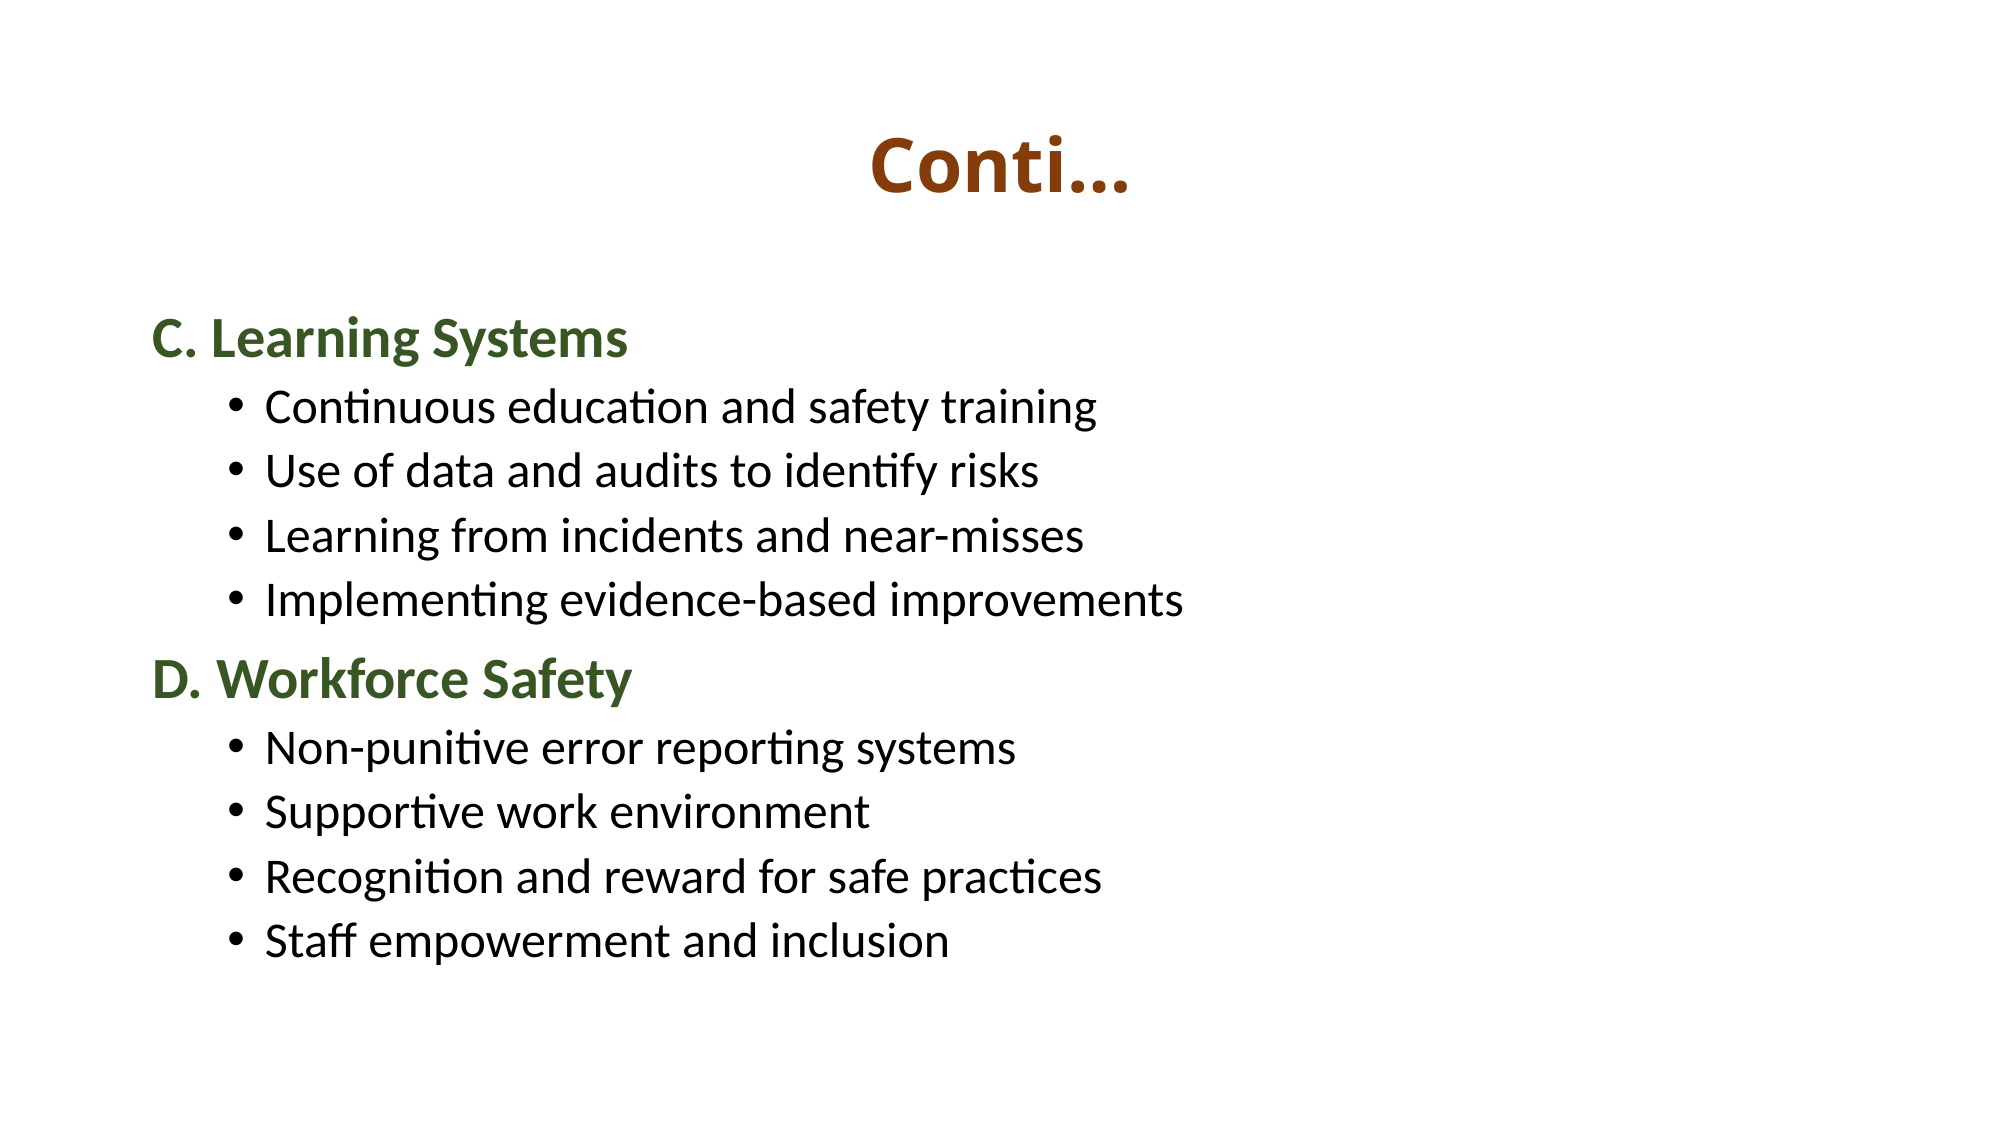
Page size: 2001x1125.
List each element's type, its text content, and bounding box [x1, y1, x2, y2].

list C. Learning Systems Continuous education and safety training Use of data and audits to identify risks Learning from incidents and near-misses Implementing evidence-based improvements D. Workforce Safety Non-punitive error reporting systems Supportive work environment Recognition and reward for safe practices Staff empowerment and inclusion [137, 299, 1863, 1014]
title Conti… [137, 59, 1863, 278]
